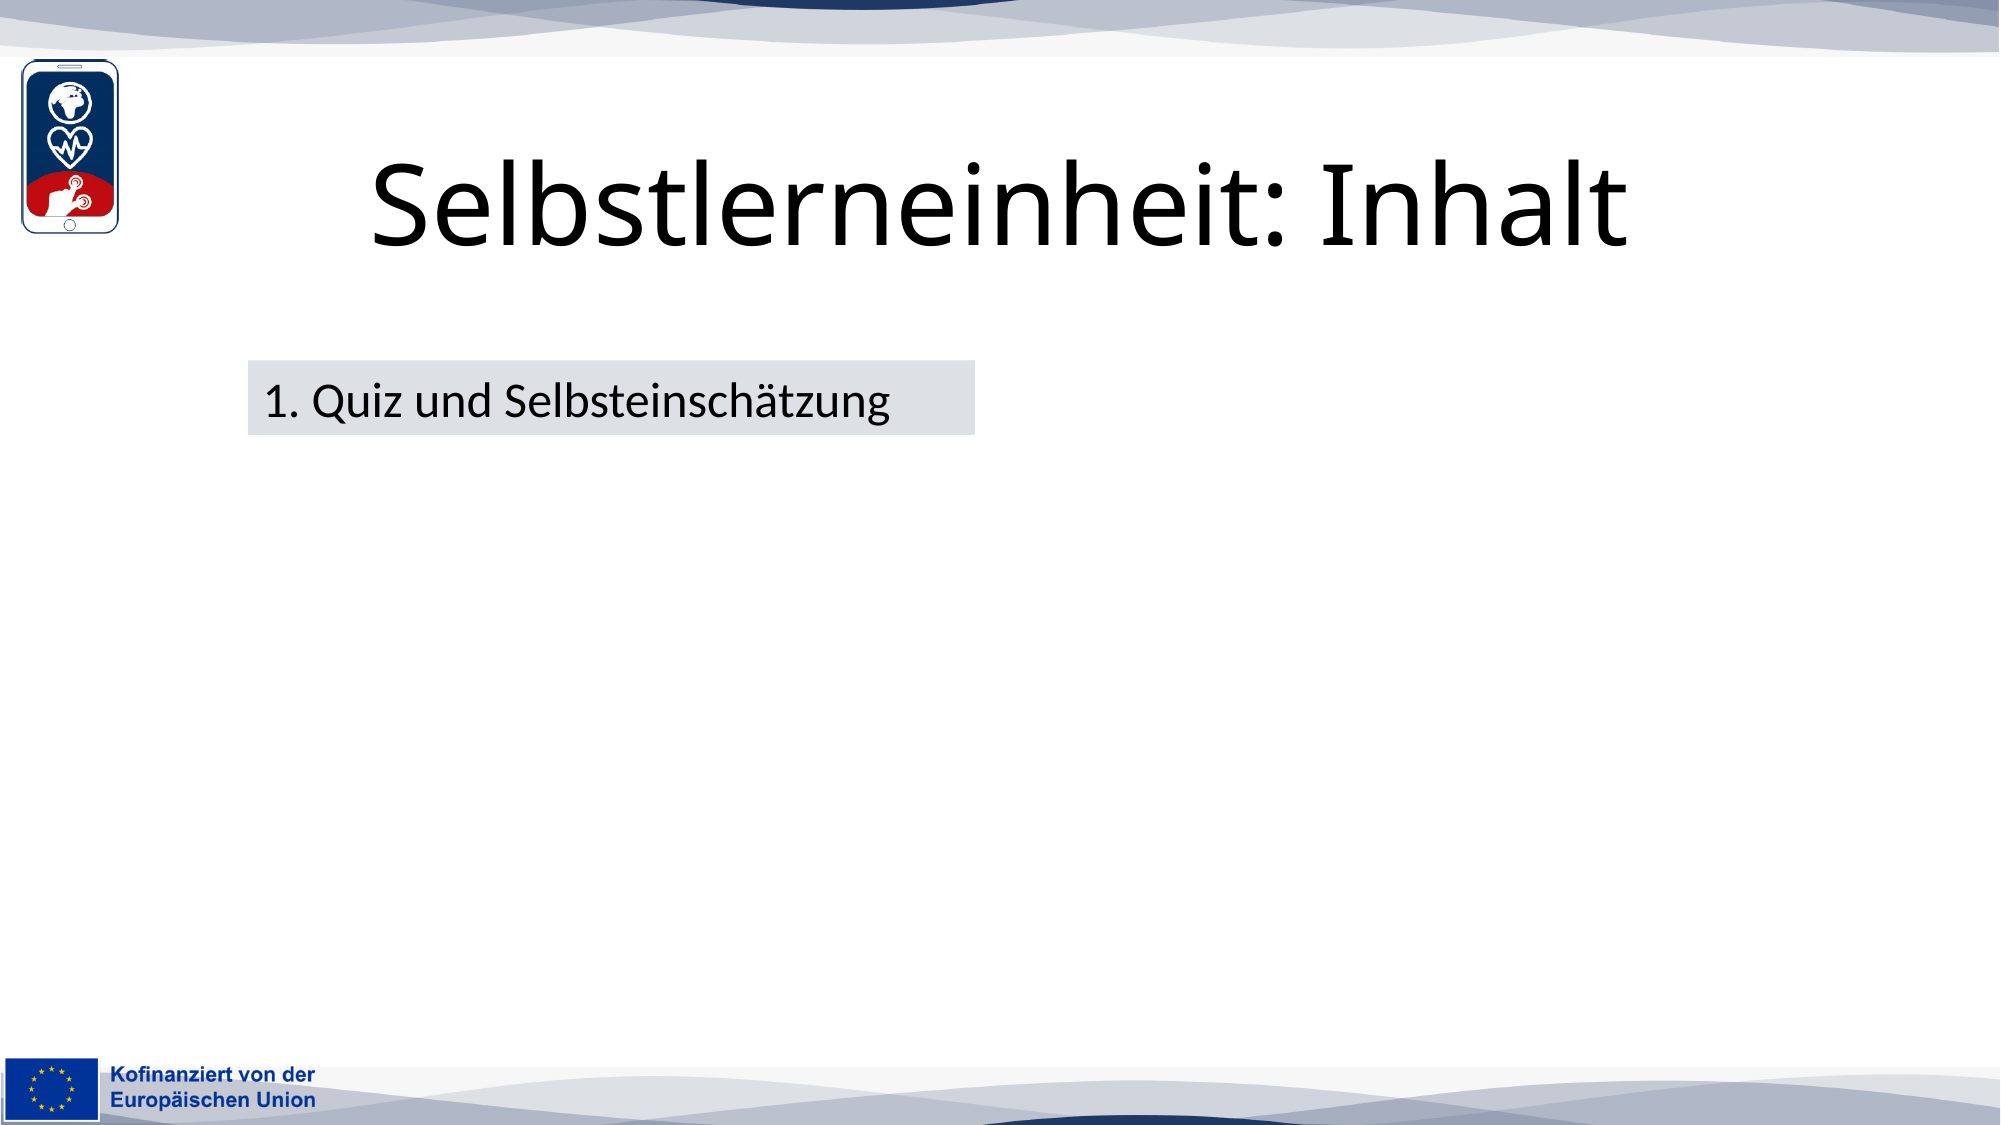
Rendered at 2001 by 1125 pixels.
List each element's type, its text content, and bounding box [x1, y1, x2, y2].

text_box 1. Quiz und Selbsteinschätzung [247, 360, 975, 436]
picture [21, 59, 119, 234]
picture [0, 0, 1999, 57]
picture [0, 1053, 2001, 1125]
title Selbstlerneinheit: Inhalt [137, 59, 1863, 278]
